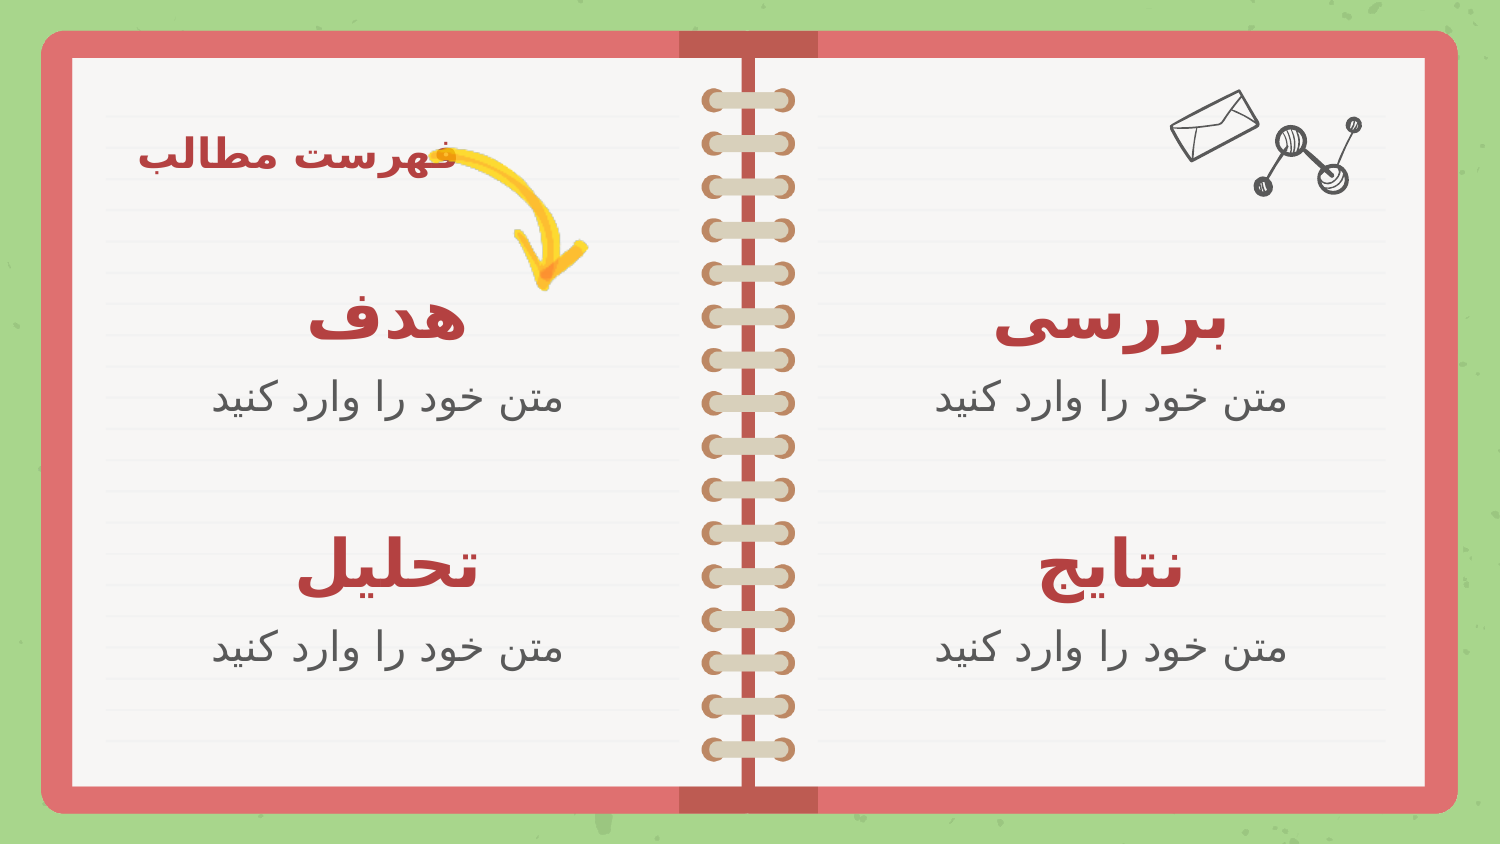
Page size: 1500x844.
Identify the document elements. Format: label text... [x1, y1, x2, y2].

subtitle متن خود را وارد کنید [876, 604, 1348, 723]
subtitle متن خود را وارد کنید [876, 354, 1348, 473]
subtitle متن خود را وارد کنید [152, 354, 624, 473]
subtitle متن خود را وارد کنید [152, 604, 624, 723]
text_box [1169, 89, 1260, 163]
title بررسی [872, 287, 1352, 368]
title نتایج [872, 535, 1352, 616]
picture [41, 30, 1458, 814]
text_box [1253, 116, 1362, 197]
title فهرست مطالب [101, 111, 496, 206]
title تحلیل [148, 535, 628, 616]
title هدف [148, 287, 628, 368]
